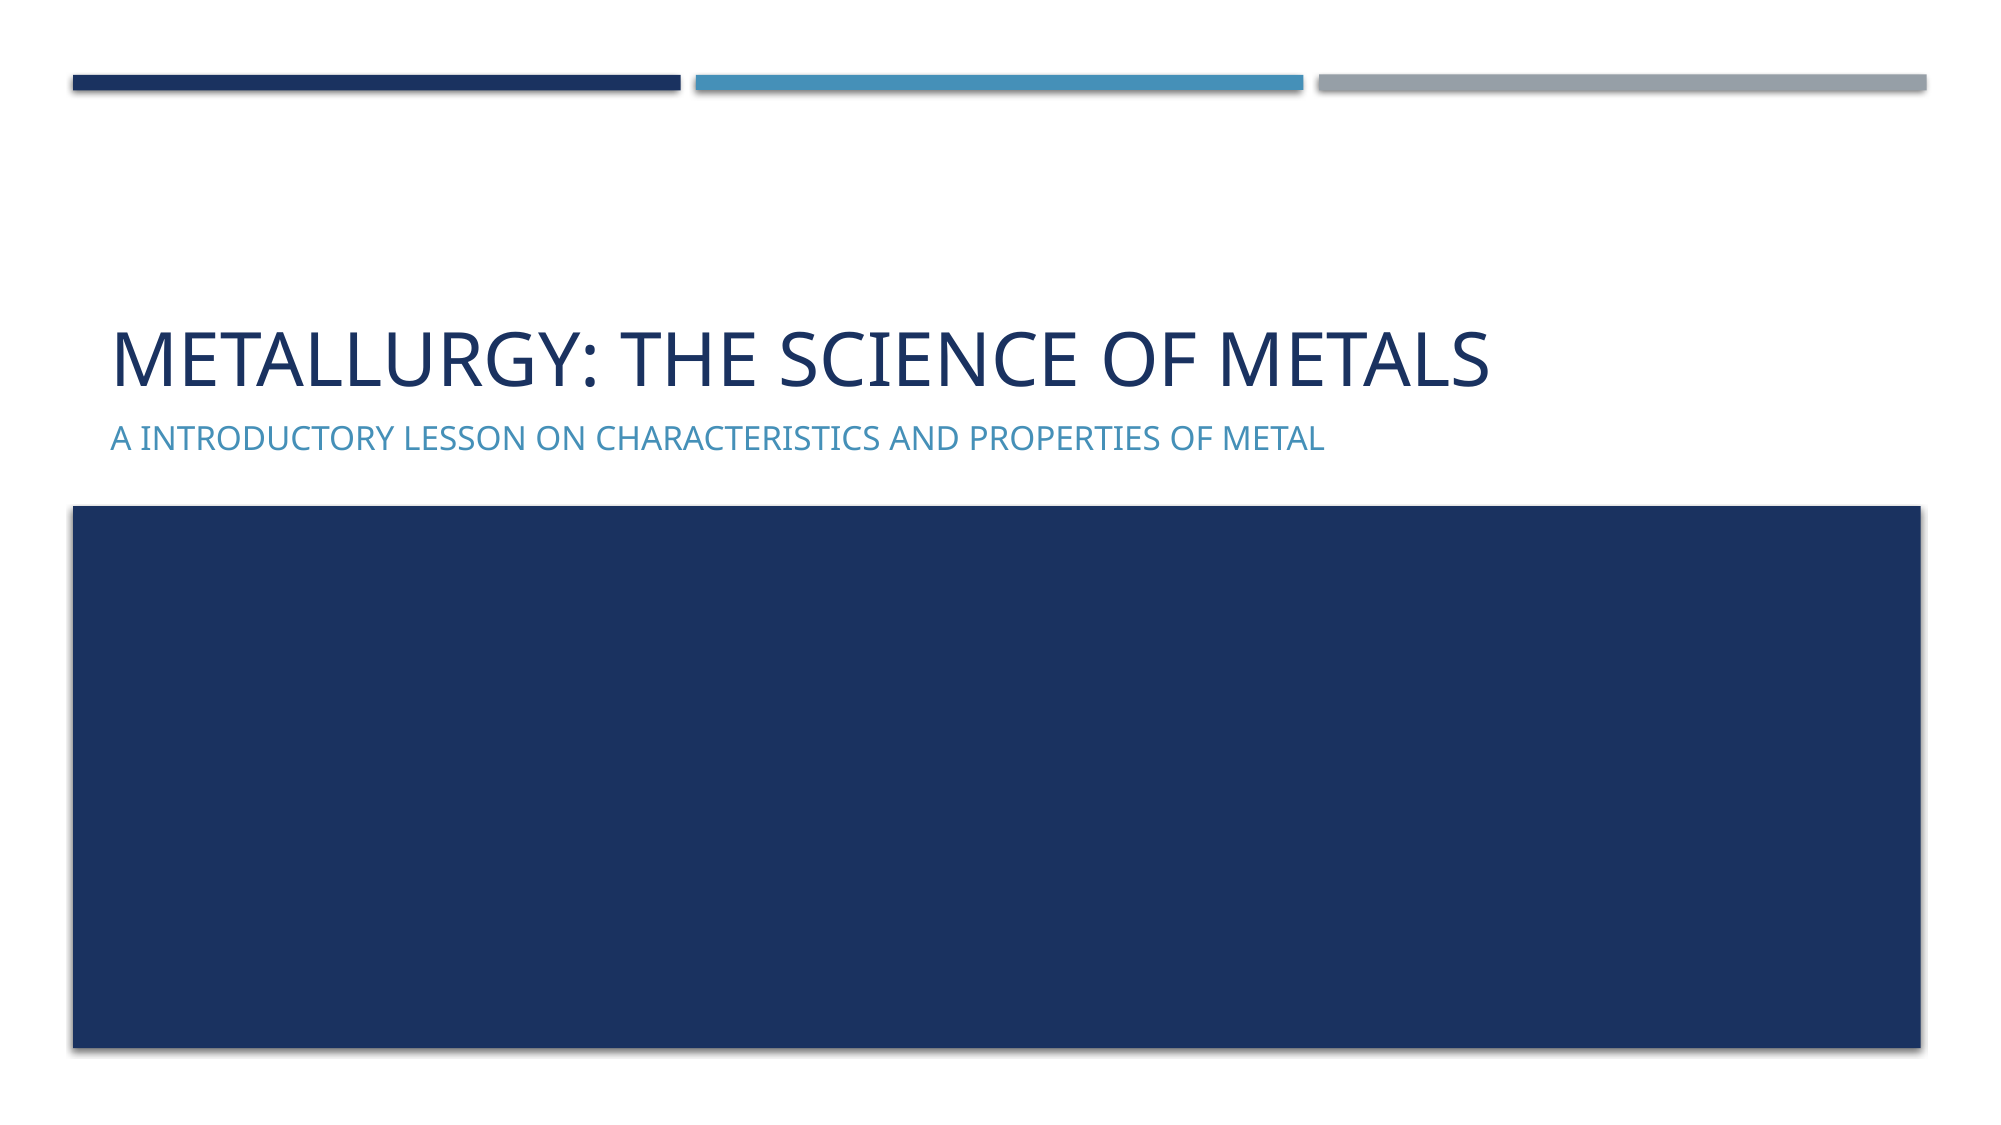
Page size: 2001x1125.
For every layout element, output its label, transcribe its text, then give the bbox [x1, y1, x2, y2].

subtitle A introductory lesson on characteristics and properties of metal [95, 409, 1899, 507]
title METALLURGY: THE SCIENCE OF METALS [95, 167, 1899, 409]
